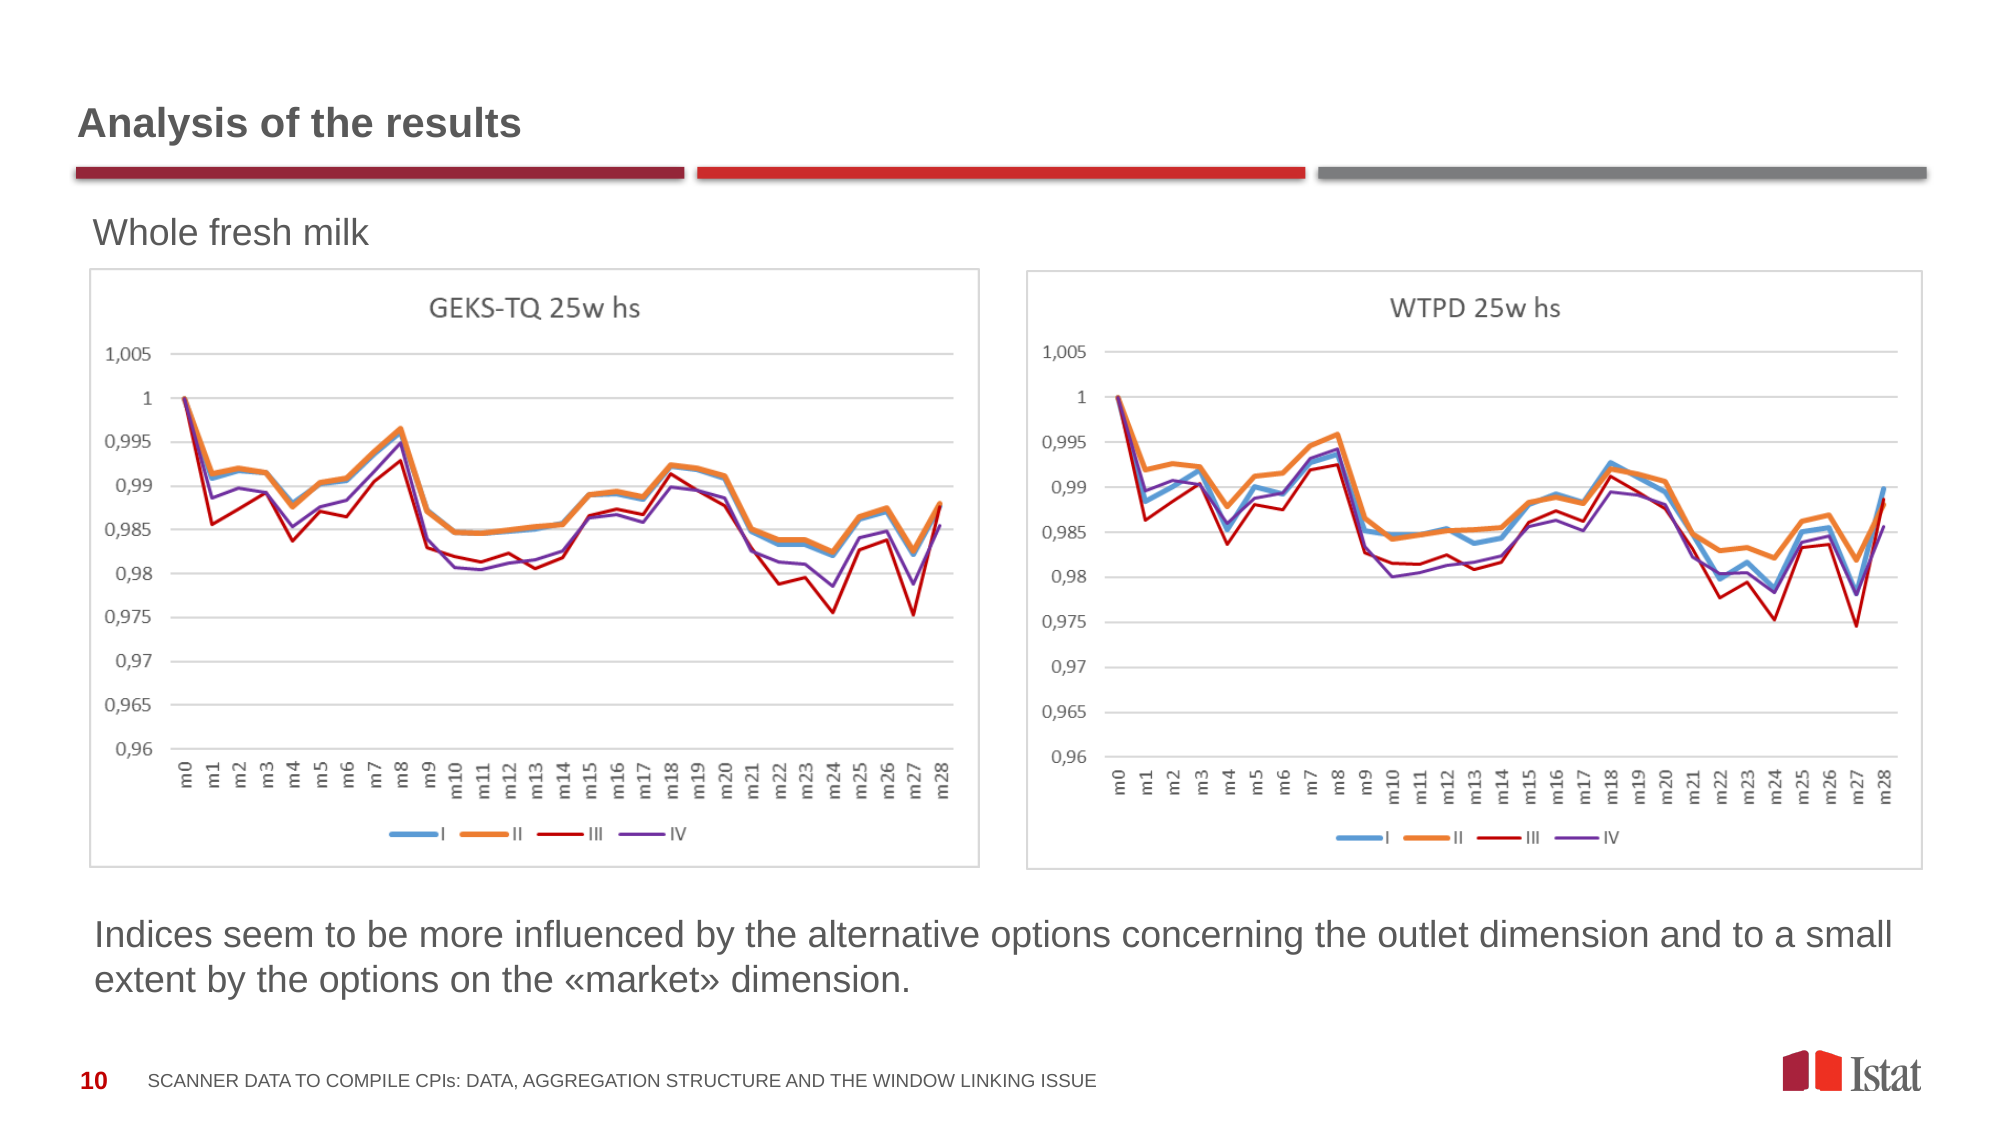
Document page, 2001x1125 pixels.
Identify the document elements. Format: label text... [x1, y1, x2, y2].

list Whole fresh milk [92, 207, 1353, 264]
footer Scanner data to compile CPIs: Data, Aggregation structure and the Window Linking issue [147, 1048, 1730, 1092]
picture [89, 268, 980, 869]
title Analysis of the results [76, 88, 1926, 146]
slide_number 10 [53, 1049, 136, 1110]
picture [1025, 269, 1923, 871]
text_box Indices seem to be more influenced by the alternative options concerning the outlet dimension and to a small extent by the options on the «market» dimension. [94, 909, 1922, 1018]
